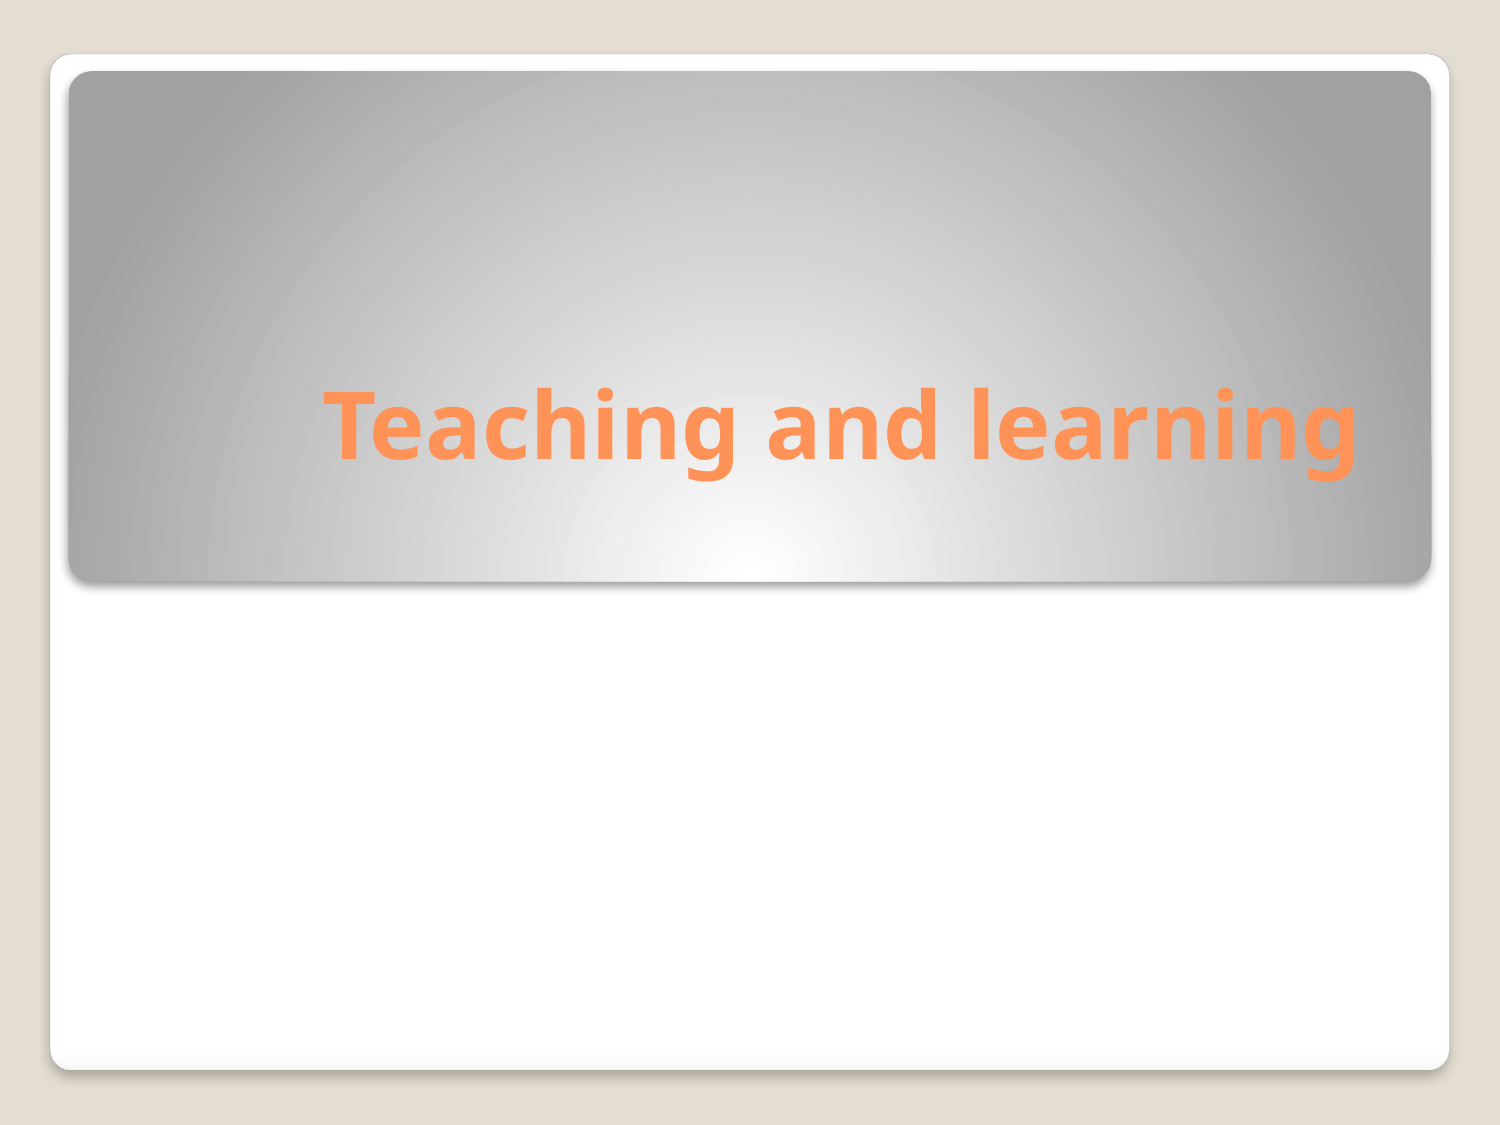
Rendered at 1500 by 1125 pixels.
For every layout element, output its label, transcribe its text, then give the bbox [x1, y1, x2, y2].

title Teaching and learning [118, 298, 1394, 599]
